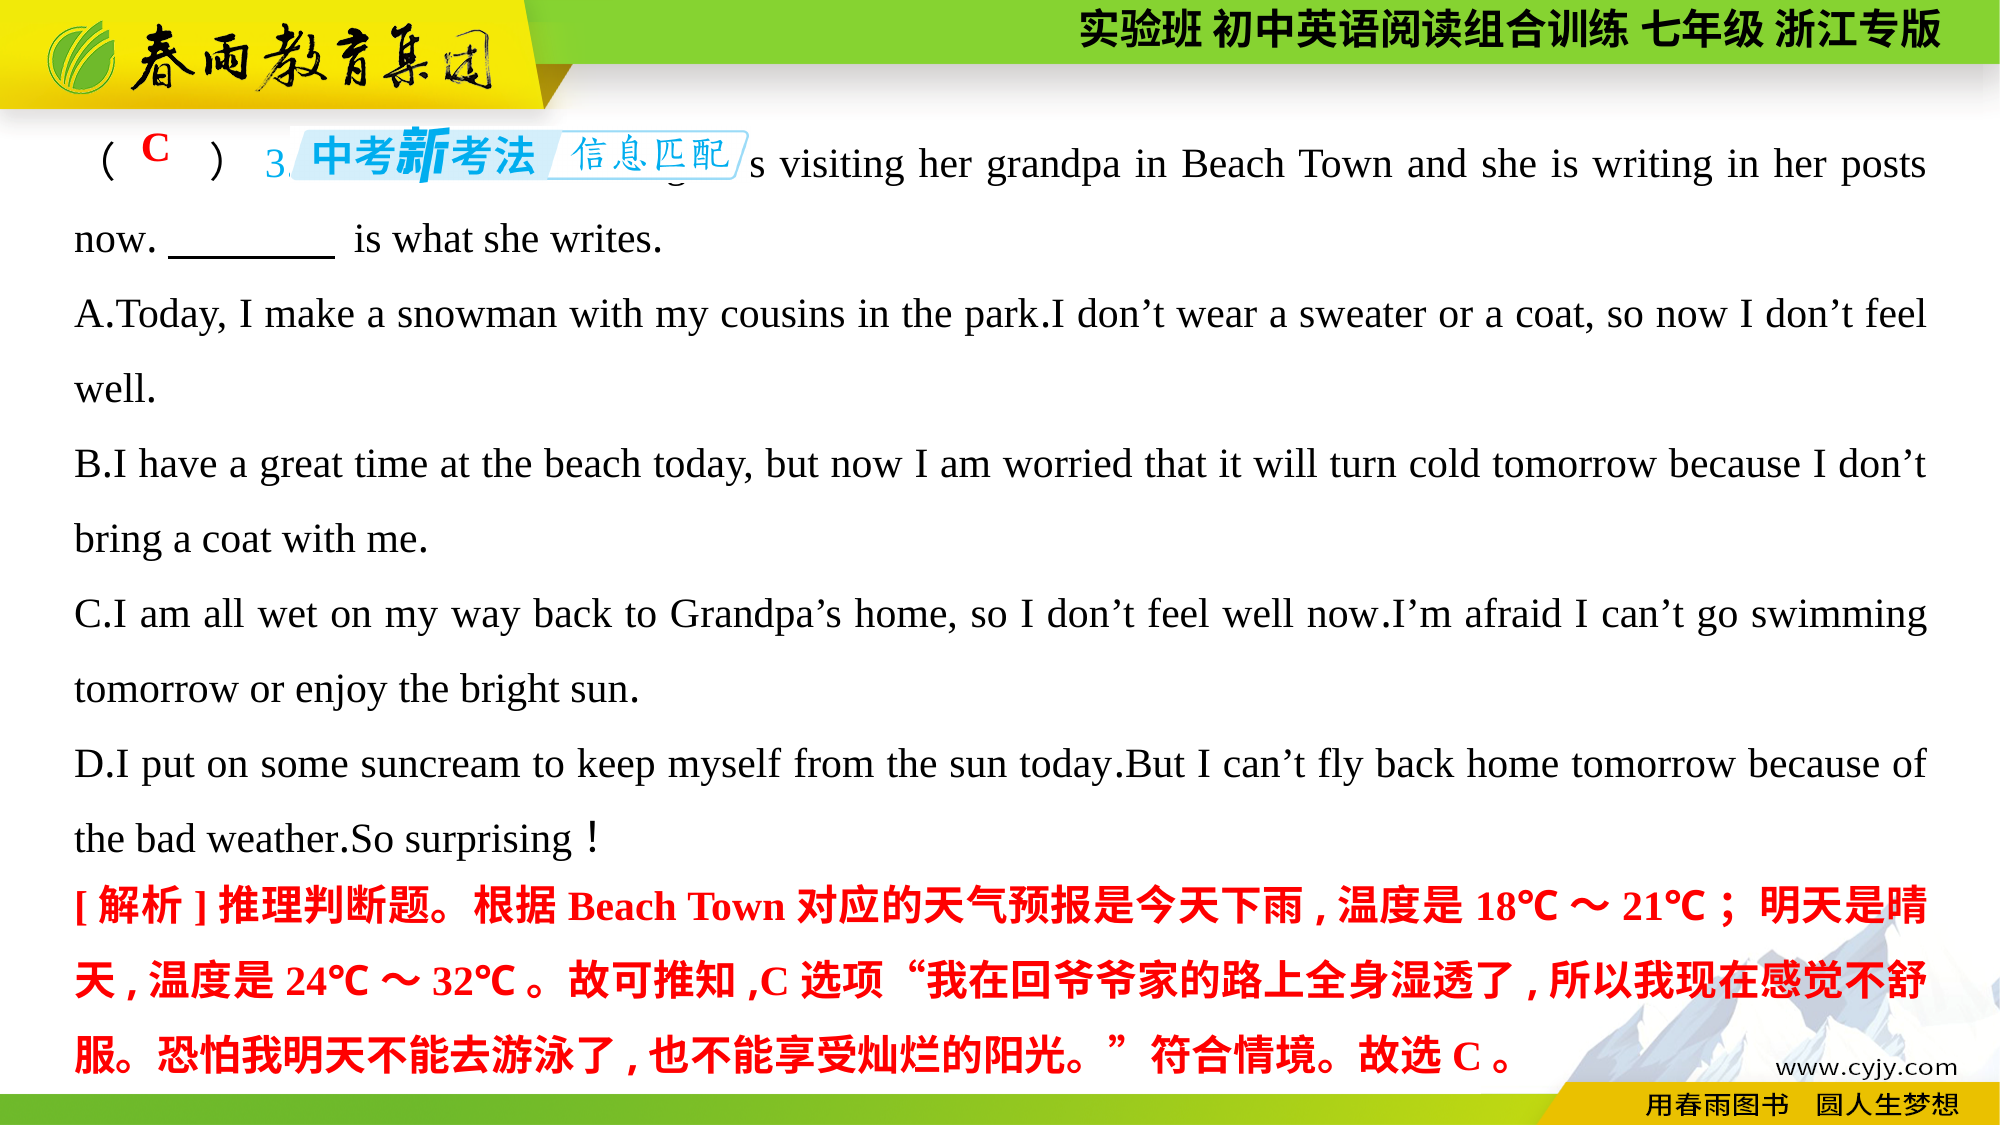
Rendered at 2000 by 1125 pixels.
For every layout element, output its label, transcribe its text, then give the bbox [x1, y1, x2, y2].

picture [0, 0, 2000, 1125]
text_box [解析]推理判断题。根据Beach Town对应的天气预报是今天下雨,温度是18℃～21℃；明天是晴天,温度是24℃～32℃。故可推知,C选项“我在回爷爷家的路上全身湿透了,所以我现在感觉不舒服。恐怕我明天不能去游泳了,也不能享受灿烂的阳光。”符合情境。故选C。 [59, 846, 1944, 1087]
text_box C [126, 112, 186, 177]
list （ ）3. A girl is visiting her grandpa in Beach Town and she is writing in her posts now. is what she writes. A.Today, I make a snowman with my cousins in the park.I don’t wear a sweater or a coat, so now I don’t feel well. B.I have a great time at the beach today, but now I am worried that it will turn cold tomorrow because I don’t bring a coat with me. C.I am all wet on my way back to Grandpa’s home, so I don’t feel well now.I’m afraid I can’t go swimming tomorrow or enjoy the bright sun. D.I put on some suncream to keep myself from the sun today.But I can’t fly back home tomorrow because of the bad weather.So surprising！ [59, 103, 1944, 846]
